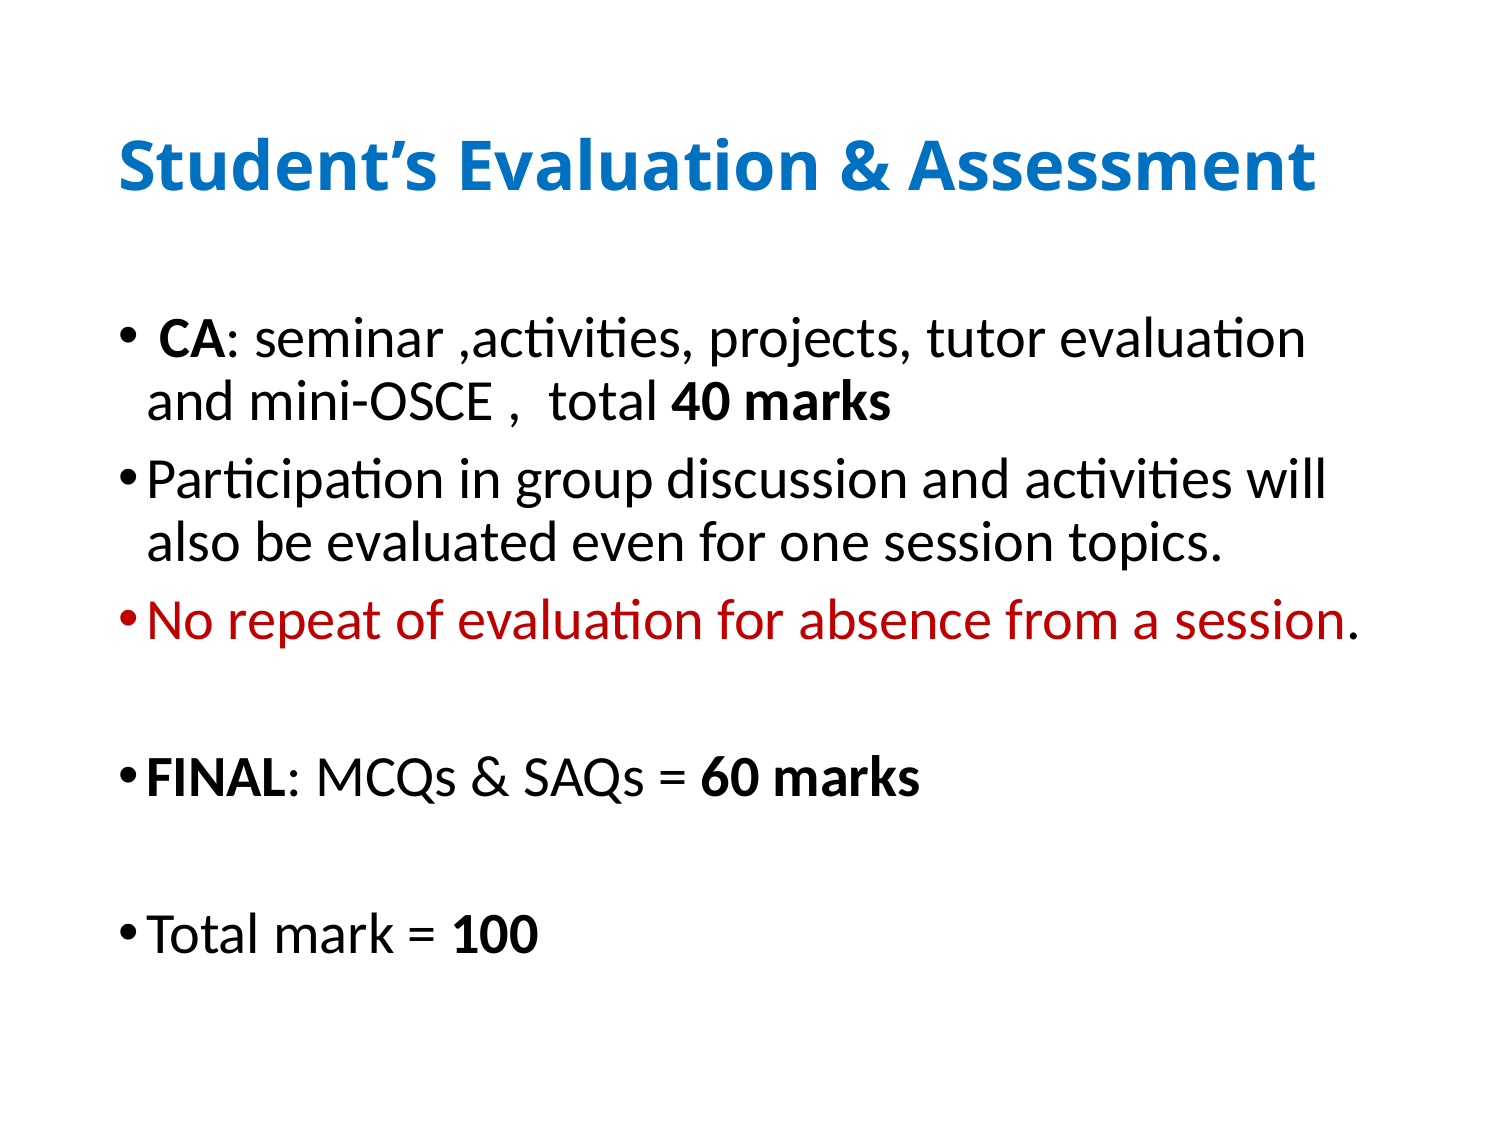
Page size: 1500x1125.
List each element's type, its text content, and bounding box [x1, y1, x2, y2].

title Student’s Evaluation & Assessment [103, 59, 1397, 278]
list CA: seminar ,activities, projects, tutor evaluation and mini-OSCE , total 40 marks Participation in group discussion and activities will also be evaluated even for one session topics. No repeat of evaluation for absence from a session. FINAL: MCQs & SAQs = 60 marks Total mark = 100 [103, 299, 1397, 1014]
